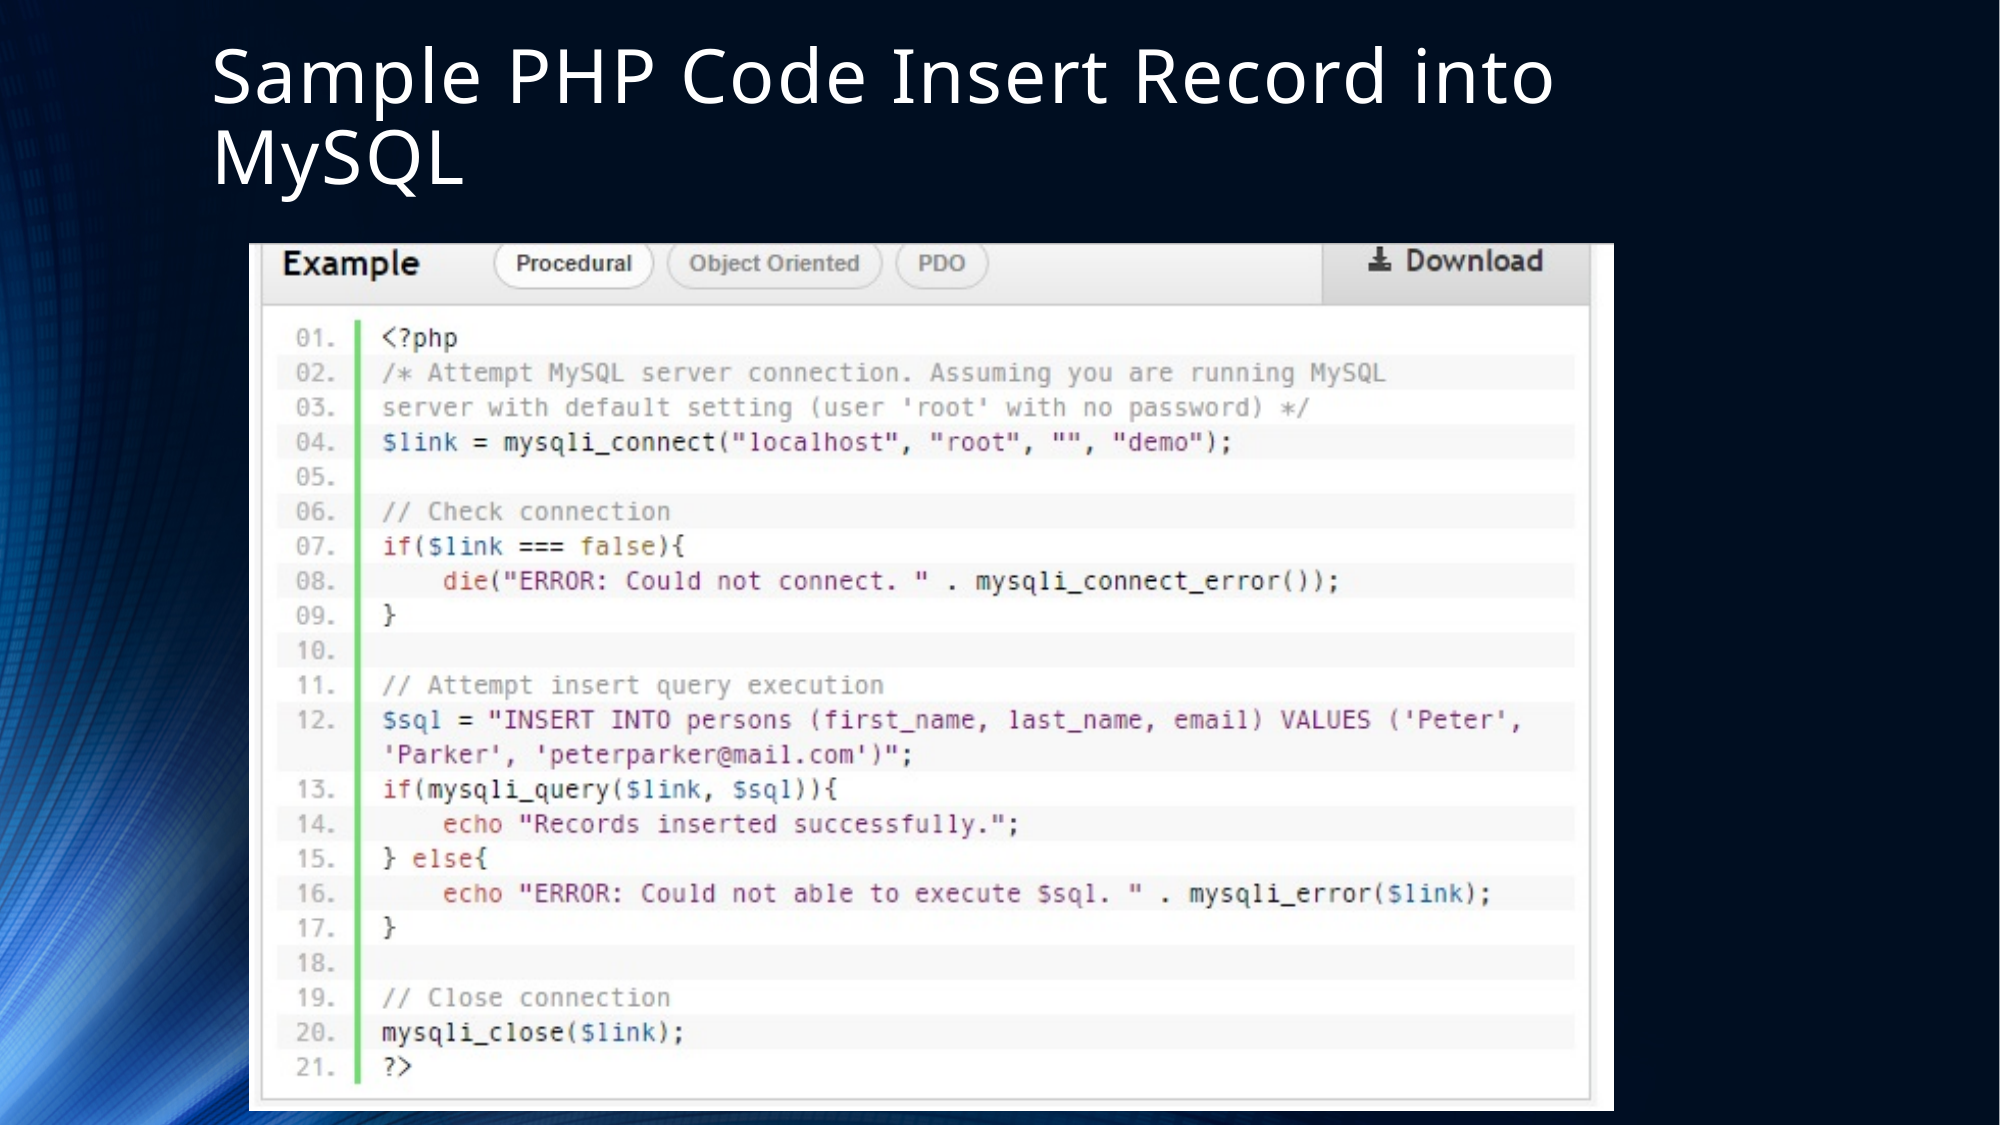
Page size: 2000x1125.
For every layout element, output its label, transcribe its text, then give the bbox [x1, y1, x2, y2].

title Sample PHP Code Insert Record into MySQL [196, 62, 1750, 209]
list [249, 243, 1614, 1111]
picture [0, 0, 2000, 1125]
